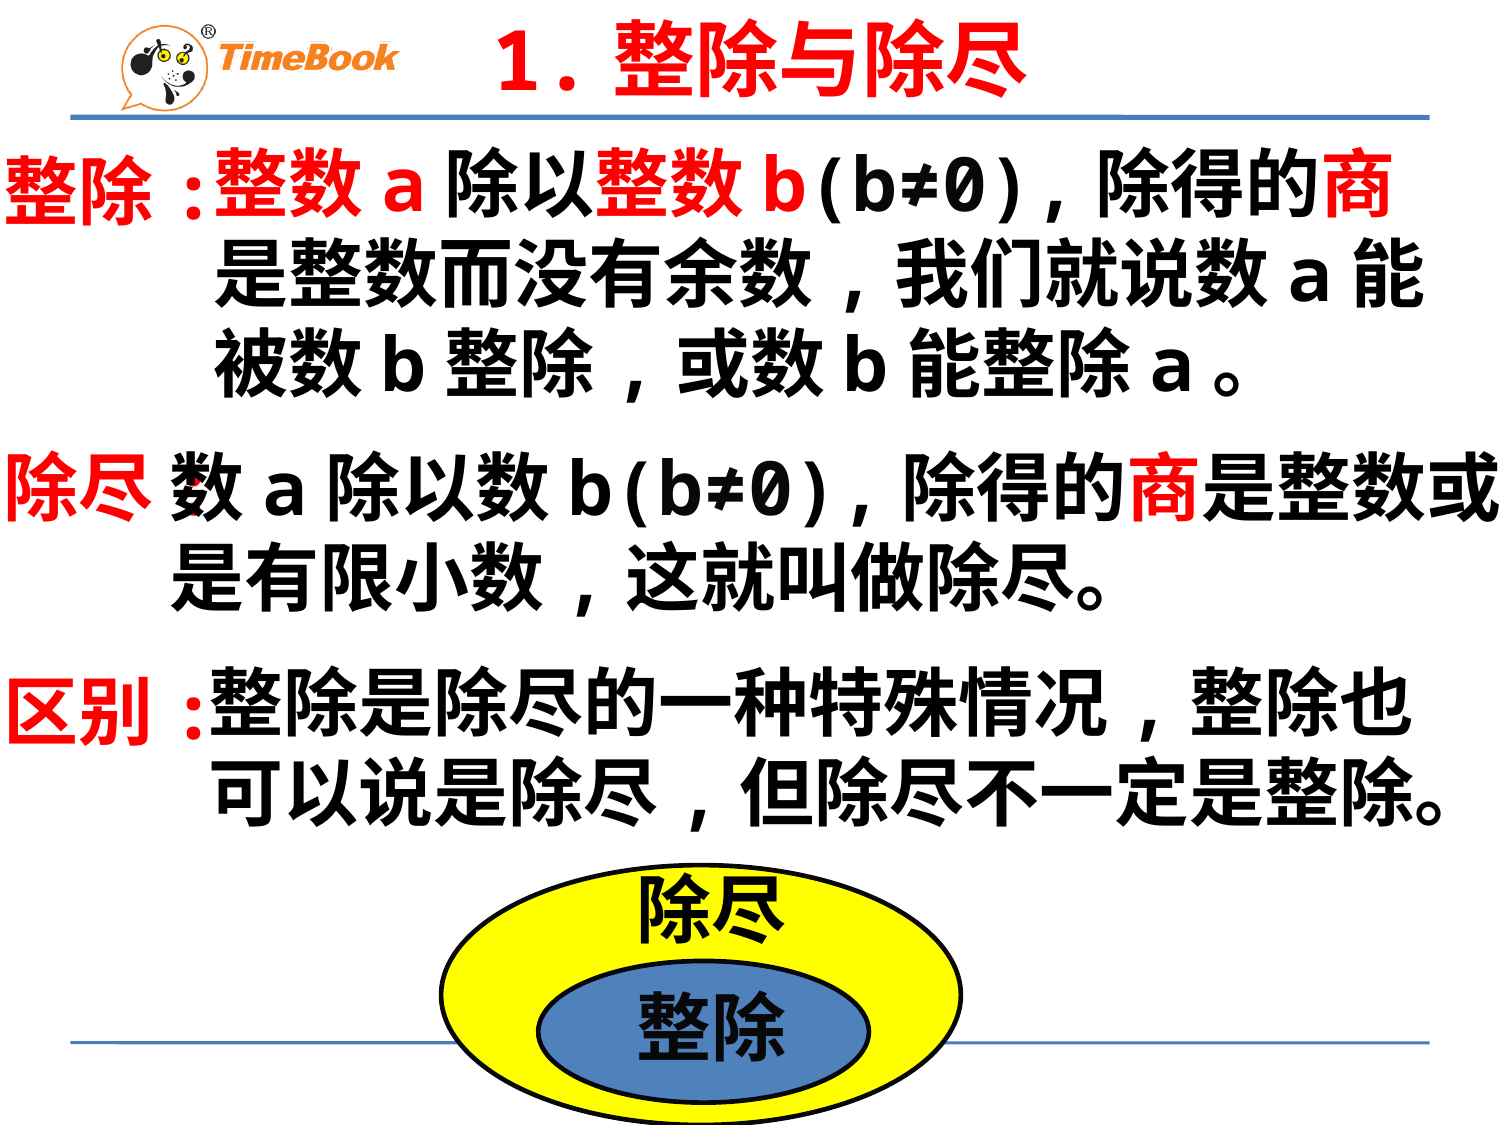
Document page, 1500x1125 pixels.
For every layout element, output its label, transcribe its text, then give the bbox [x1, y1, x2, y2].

text_box 除尽: [0, 432, 232, 538]
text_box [440, 855, 962, 1125]
text_box 数a除以数b(b≠0),除得的商是整数或 是有限小数,这就叫做除尽。 [154, 433, 1500, 629]
text_box 区别: [0, 656, 232, 762]
text_box 1.整除与除尽 [477, 0, 1044, 115]
text_box 整除: [0, 137, 199, 242]
picture [118, 22, 408, 113]
text_box 整除是除尽的一种特殊情况,整除也 可以说是除尽,但除尽不一定是整除。 [193, 648, 1500, 844]
text_box 整数a除以整数b(b≠0),除得的商是整数而没有余数,我们就说数a能被数b整除,或数b能整除a。 [199, 128, 1456, 414]
